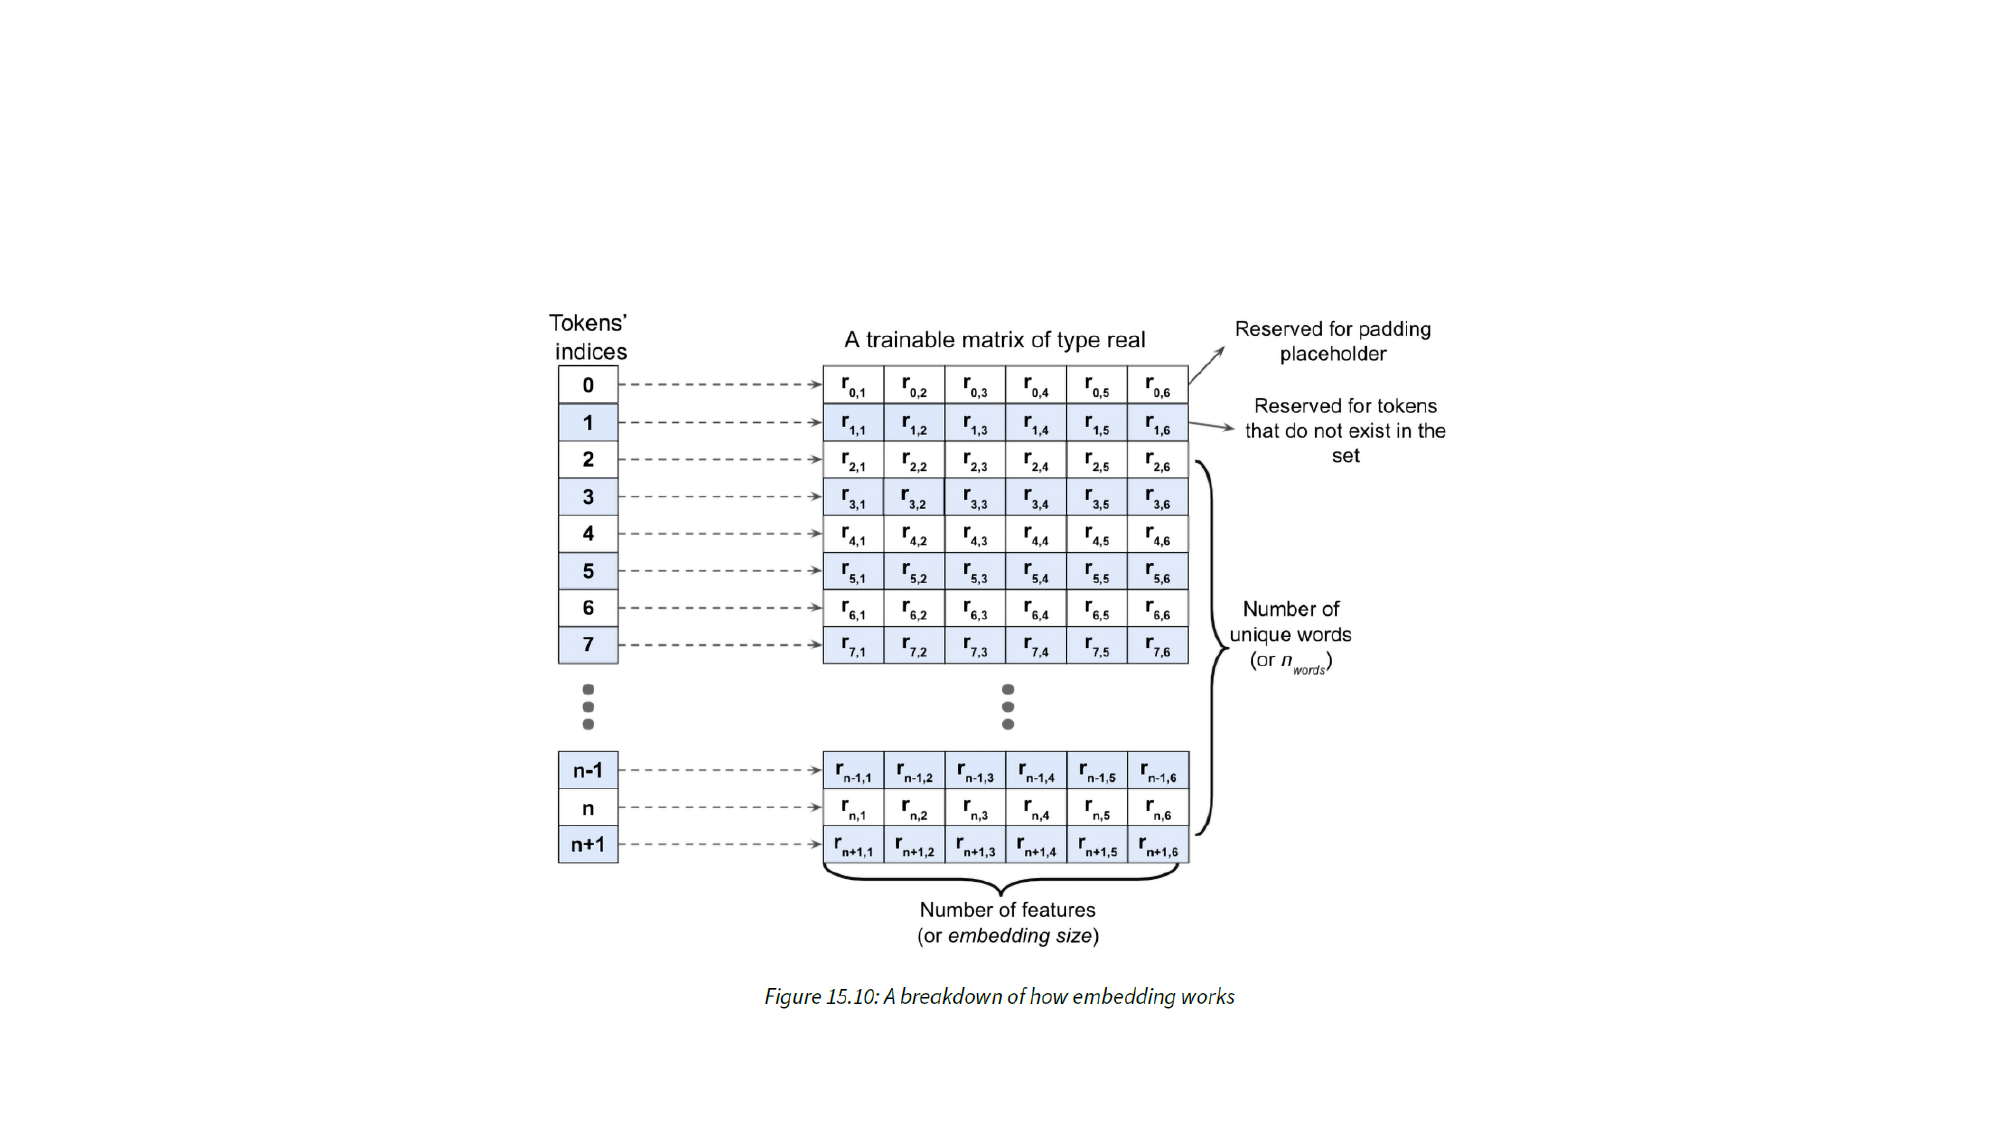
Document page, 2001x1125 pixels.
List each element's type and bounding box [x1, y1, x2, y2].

list [537, 299, 1463, 1014]
